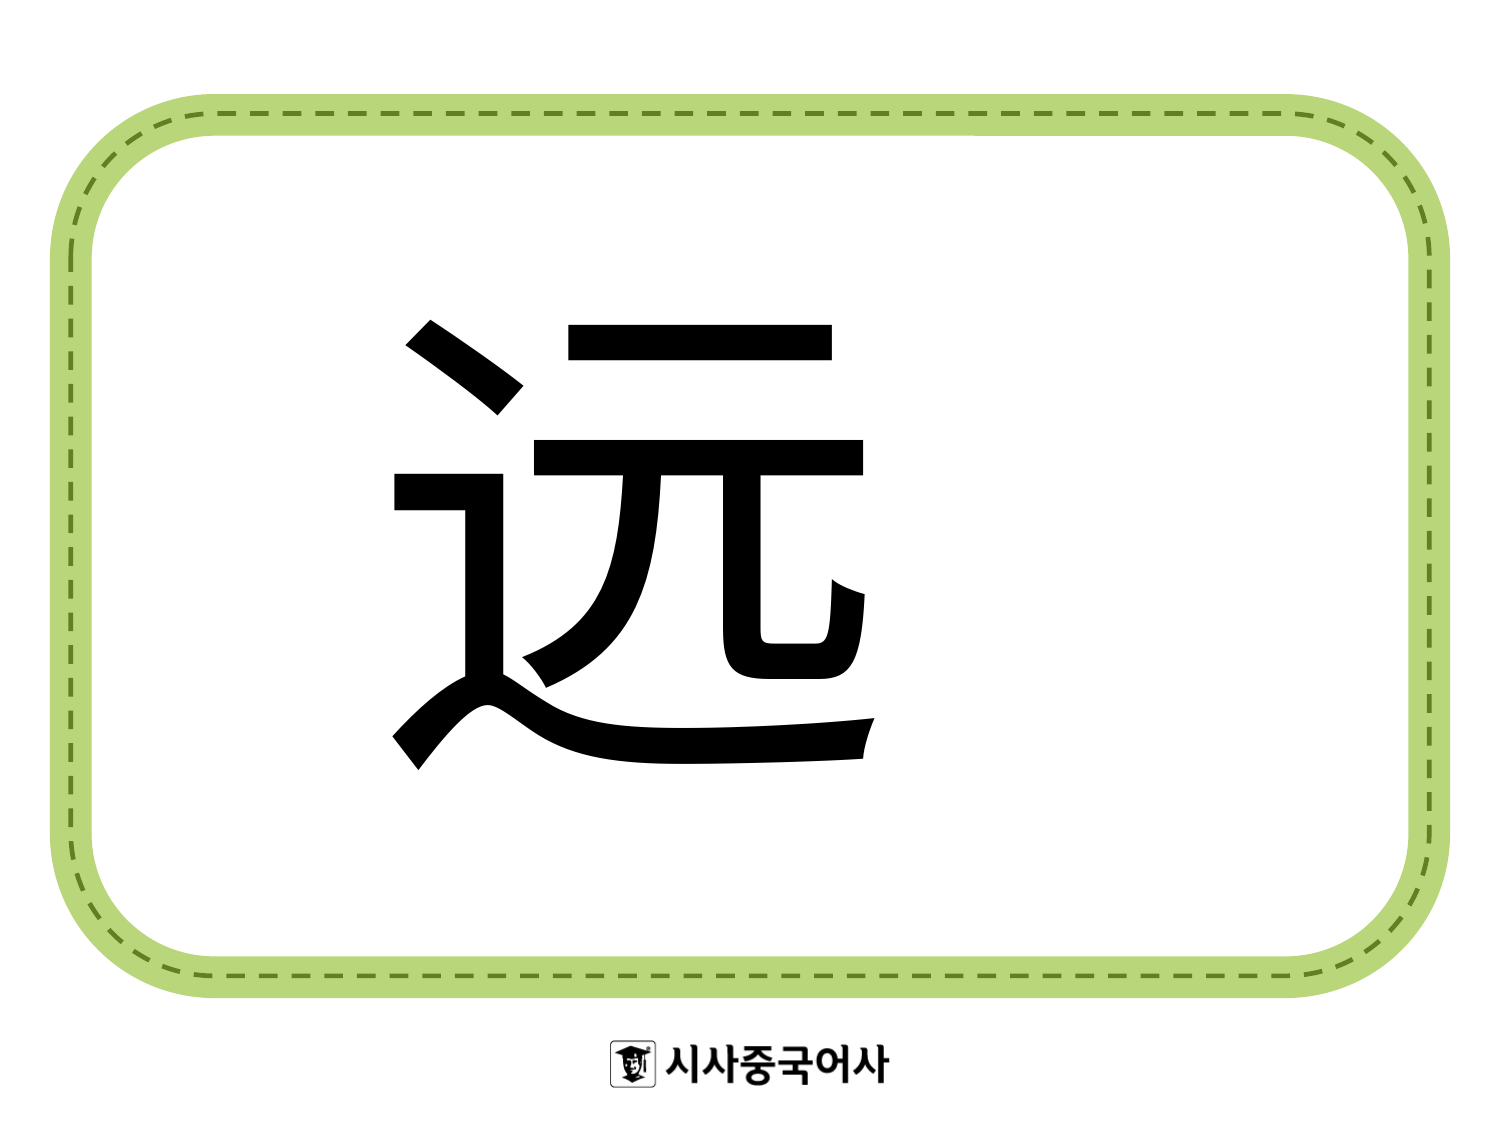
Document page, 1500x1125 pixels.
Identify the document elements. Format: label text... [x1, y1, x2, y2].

text_box 远 [145, 189, 1354, 853]
picture [602, 1034, 898, 1094]
